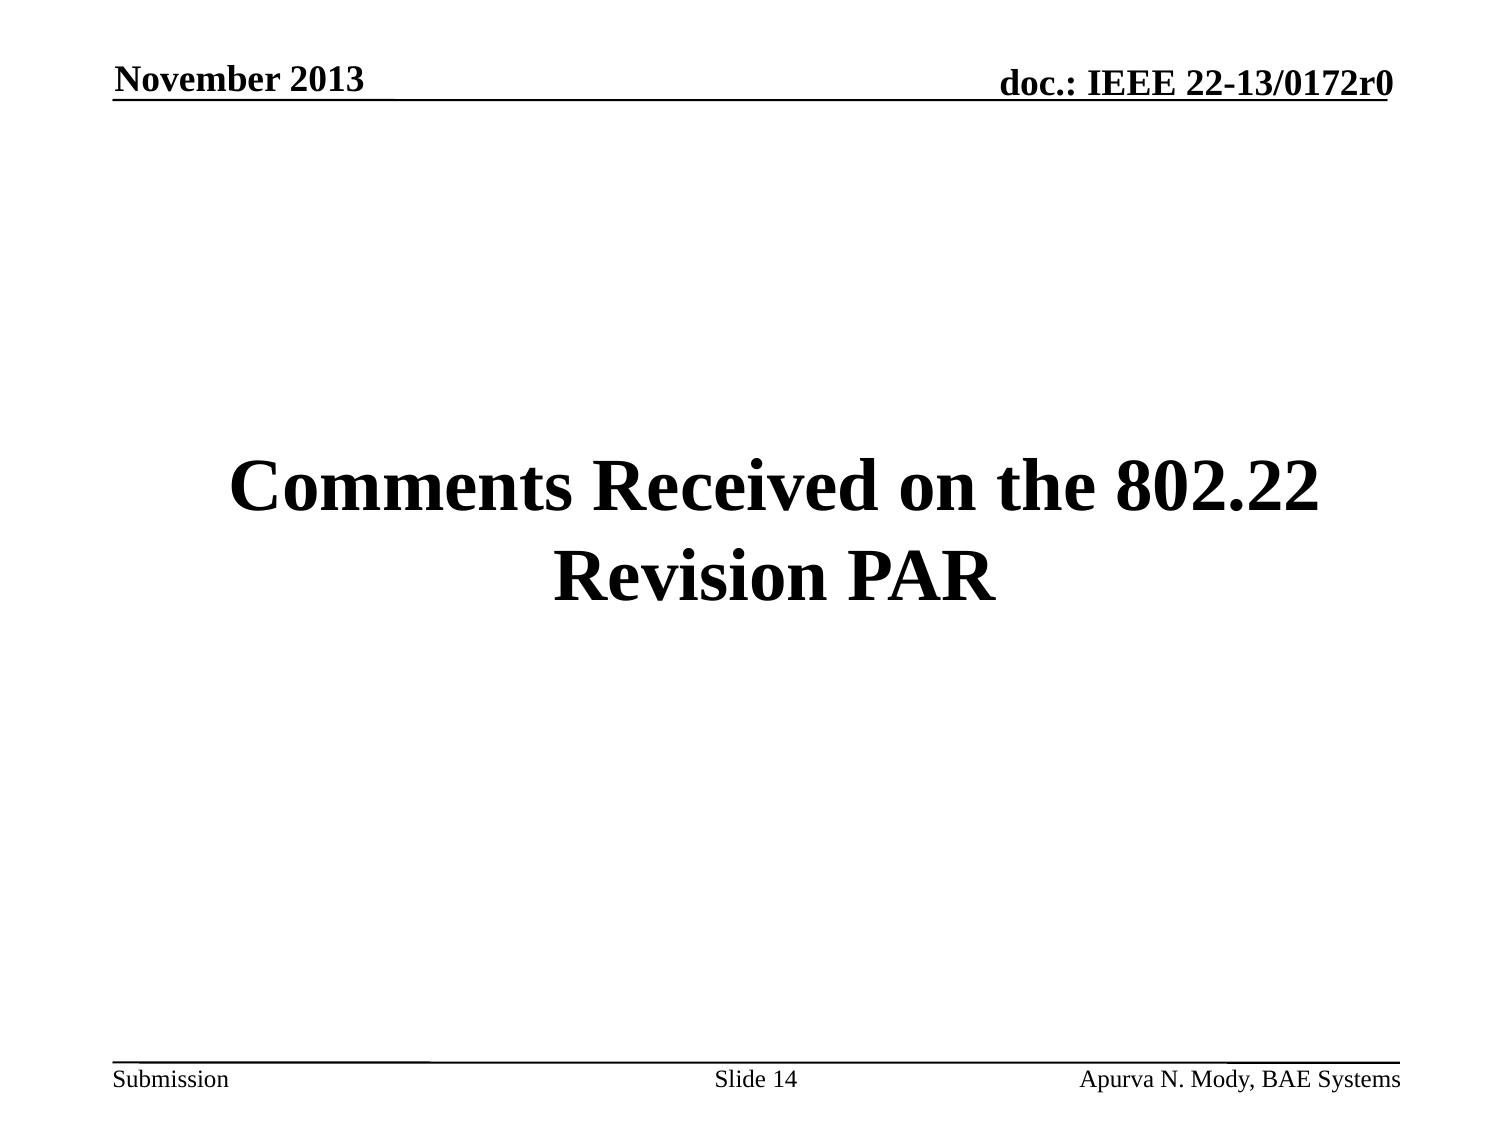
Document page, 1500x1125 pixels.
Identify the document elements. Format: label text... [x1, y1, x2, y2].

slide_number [114, 54, 540, 100]
slide_number Slide 14 [712, 1061, 800, 1123]
title Comments Received on the 802.22 Revision PAR [99, 362, 1451, 688]
footer Apurva N. Mody, BAE Systems [902, 1061, 1402, 1093]
